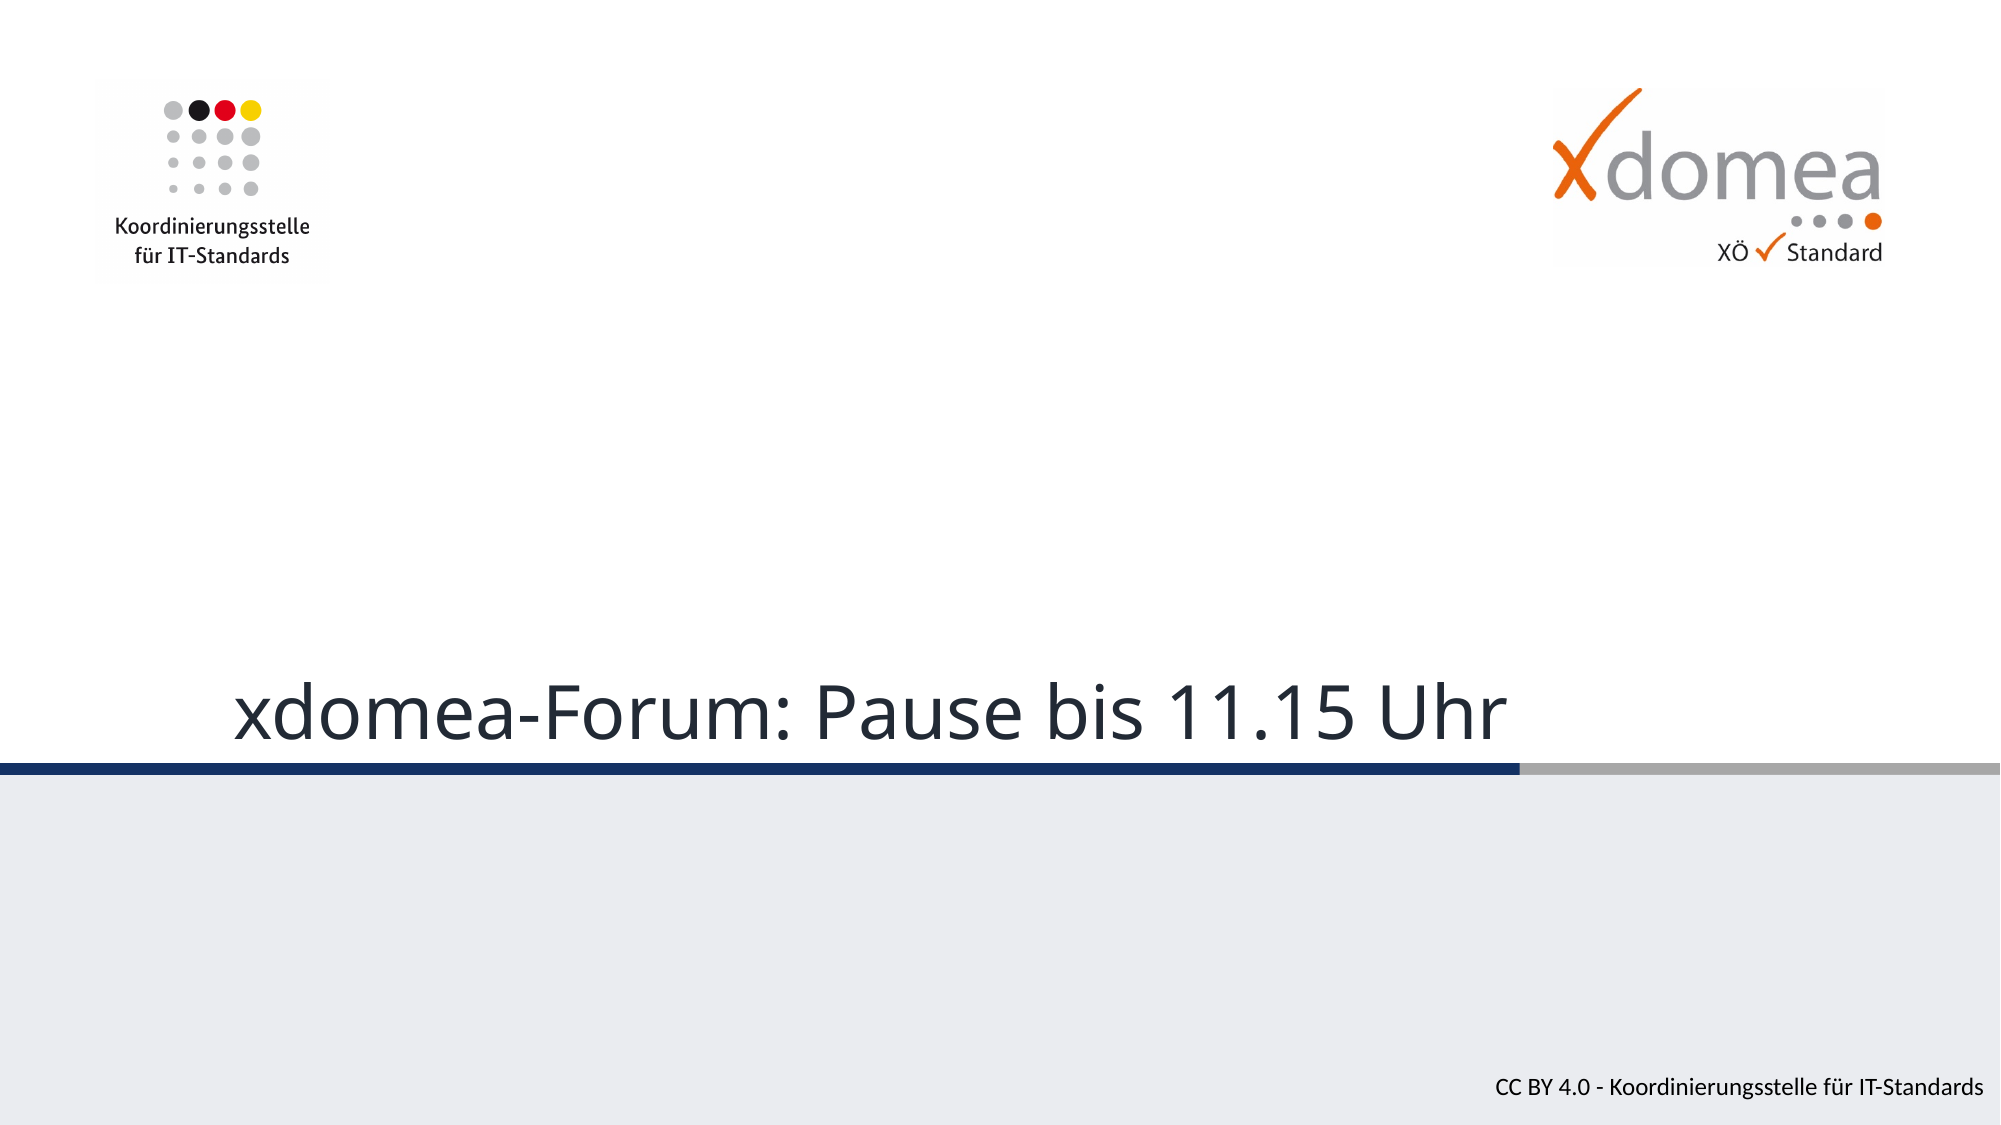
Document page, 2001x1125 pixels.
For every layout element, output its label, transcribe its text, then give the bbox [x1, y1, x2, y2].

title xdomea-Forum: Pause bis 11.15 Uhr [218, 349, 1913, 764]
picture [1553, 88, 1885, 267]
text_box CC BY 4.0 - Koordinierungsstelle für IT-Standards [1307, 1062, 2000, 1123]
picture [95, 79, 330, 284]
